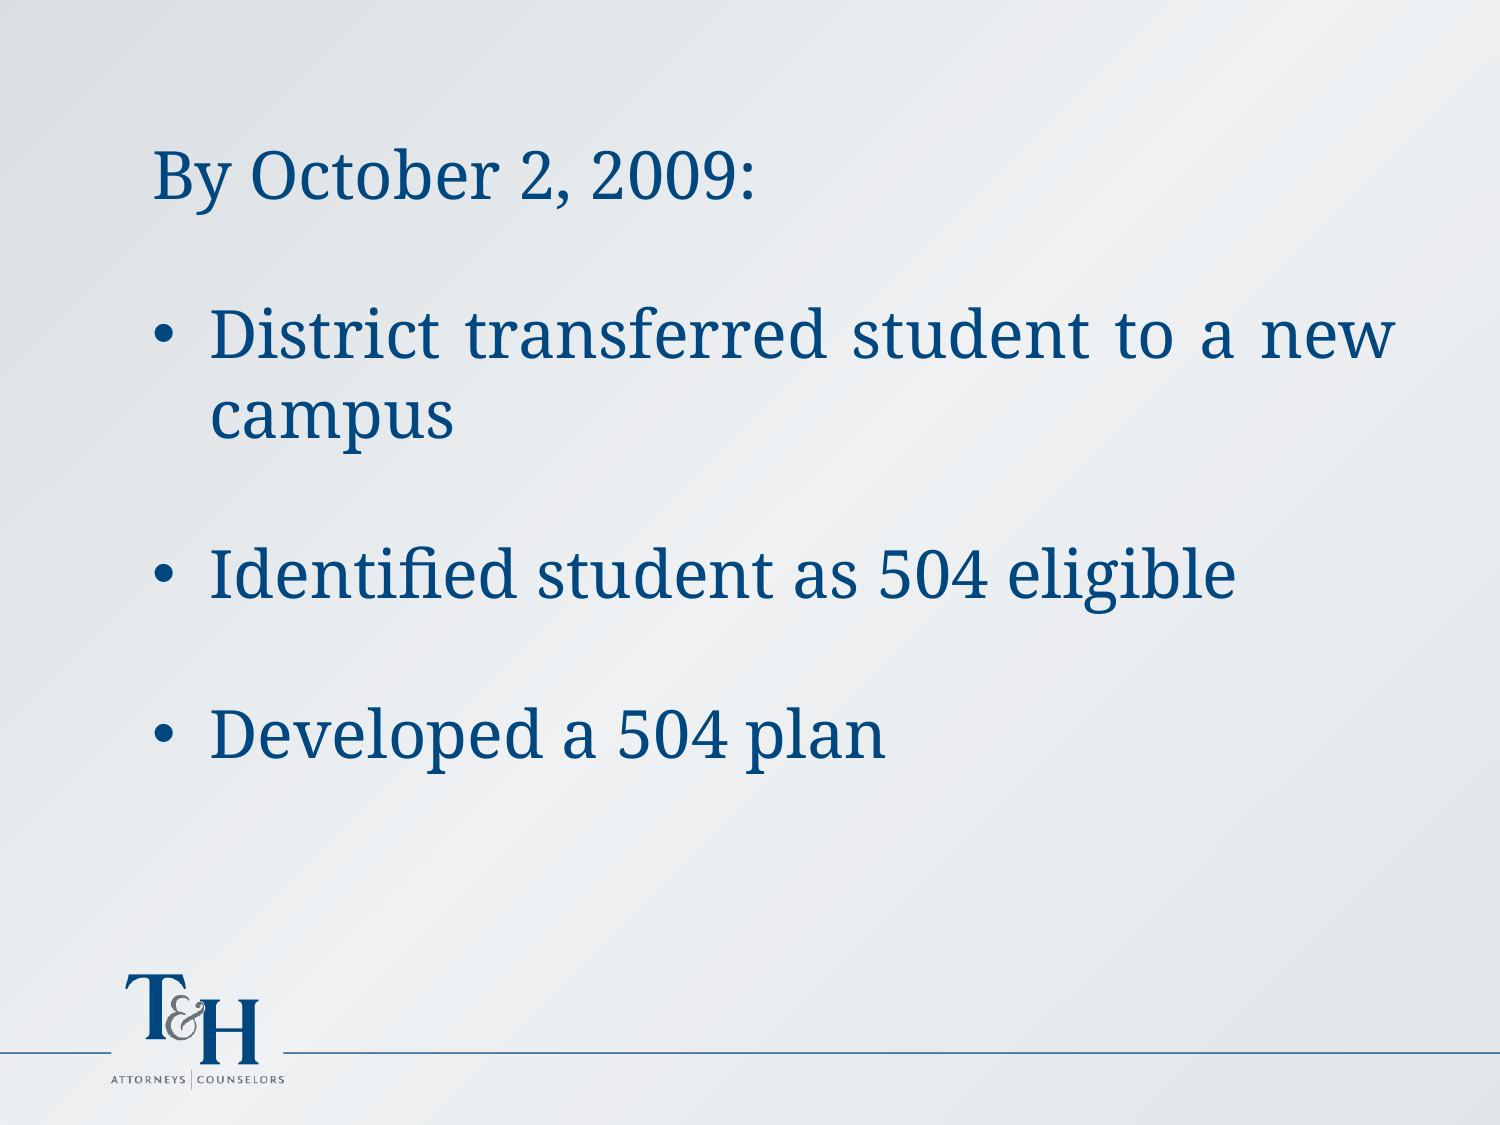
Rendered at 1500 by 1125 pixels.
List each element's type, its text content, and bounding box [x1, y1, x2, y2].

picture [0, 0, 1500, 1125]
text_box By October 2, 2009: District transferred student to a new campus Identified student as 504 eligible Developed a 504 plan [137, 125, 1413, 850]
